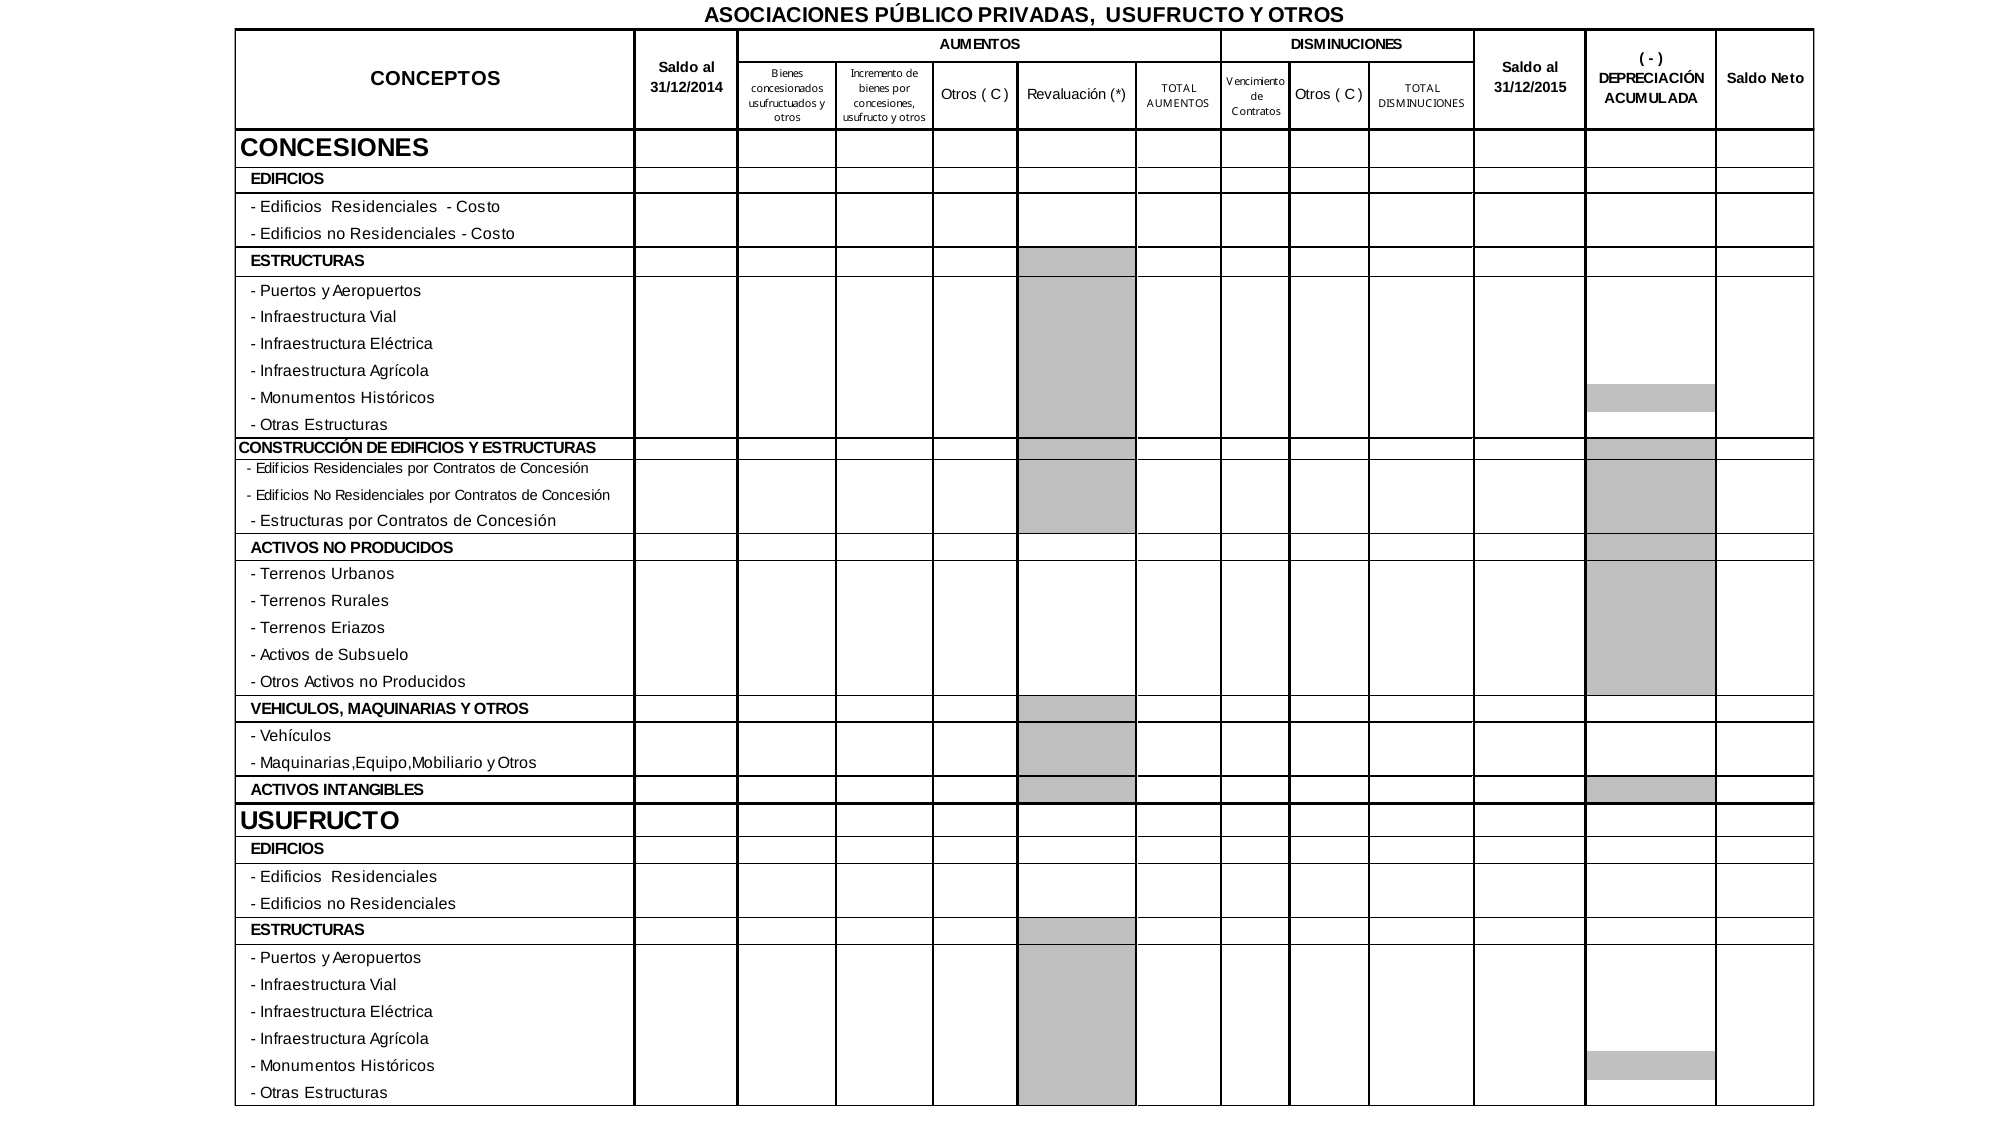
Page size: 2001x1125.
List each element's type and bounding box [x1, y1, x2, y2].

picture [234, 0, 1816, 1107]
